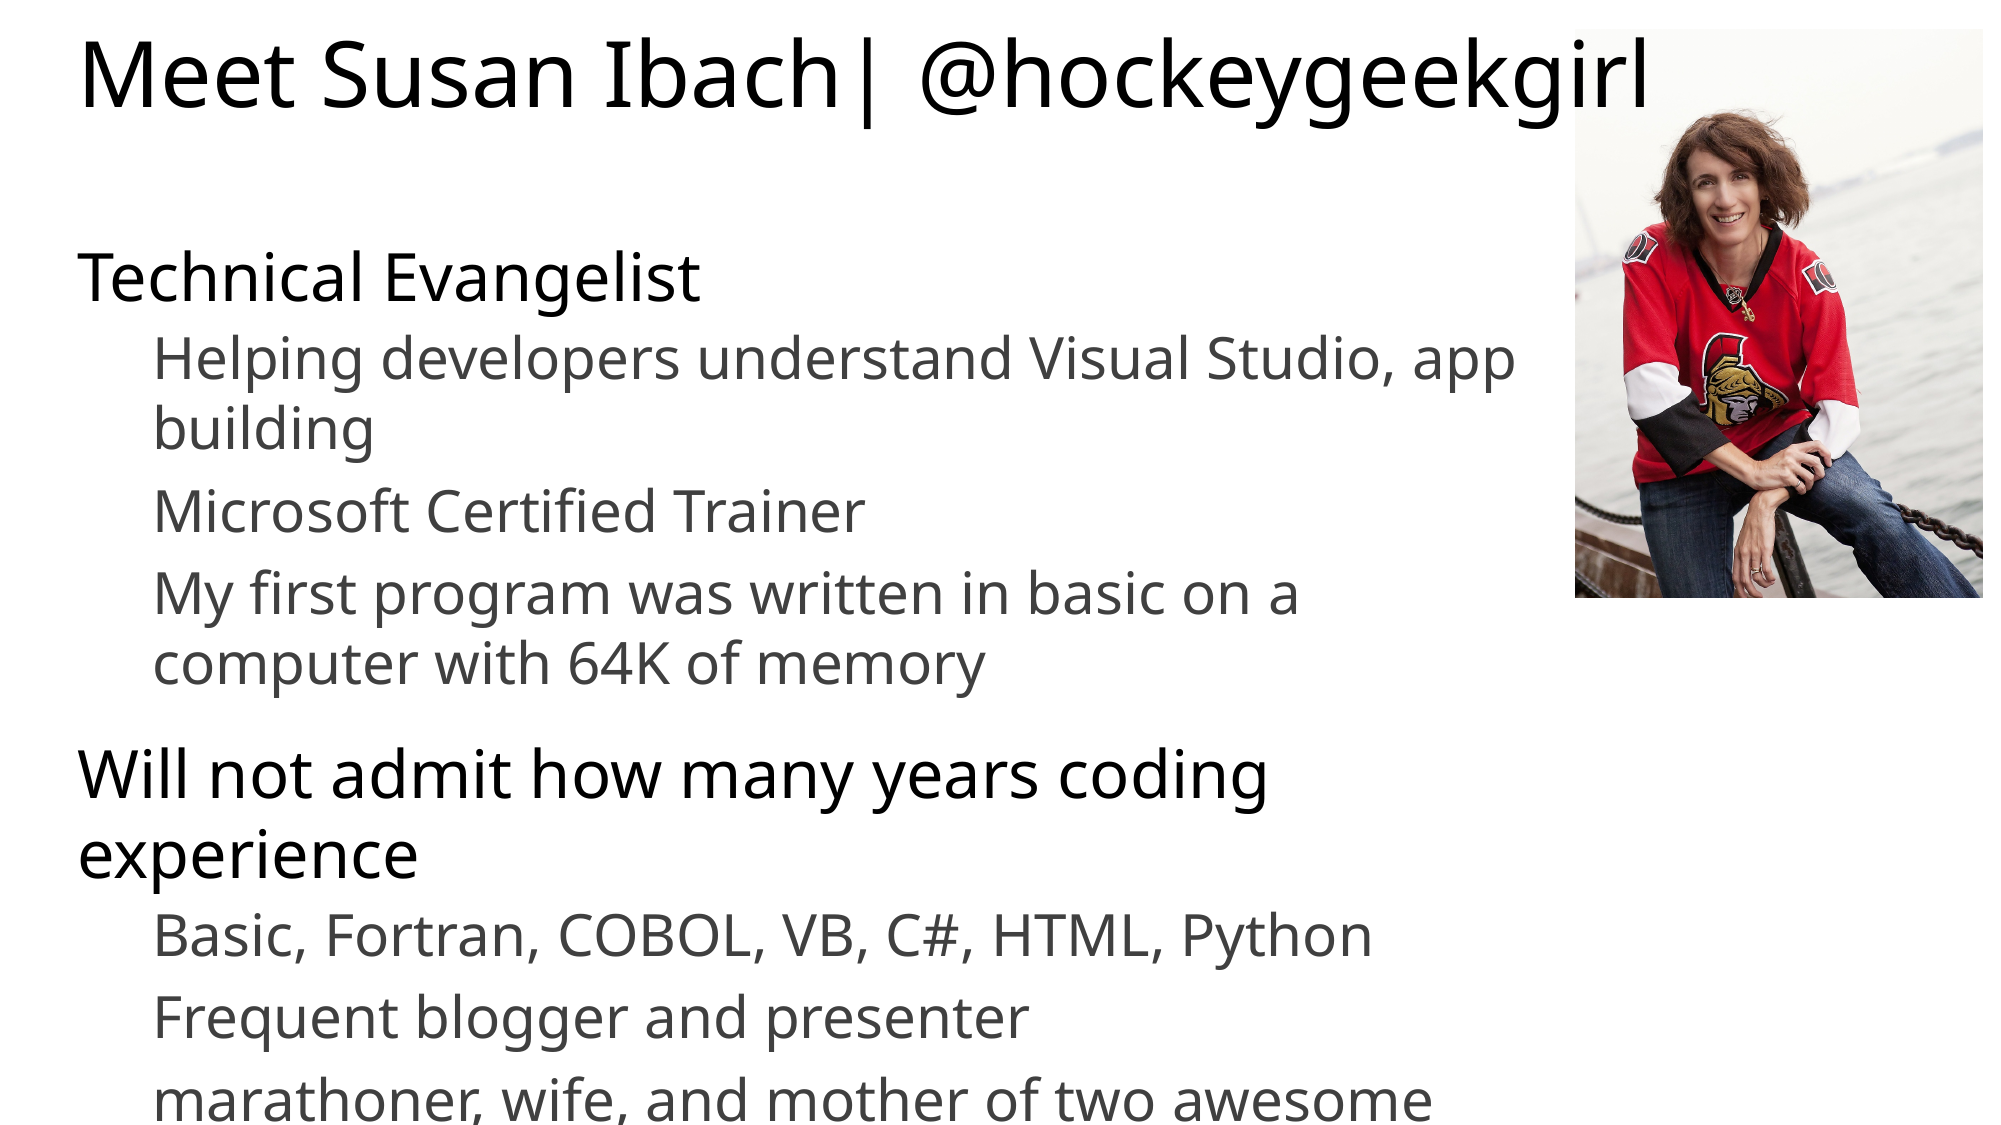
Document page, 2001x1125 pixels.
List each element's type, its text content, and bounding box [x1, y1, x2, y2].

title Meet Susan Ibach| ‏@hockeygeekgirl [62, 29, 1573, 205]
list Technical Evangelist Helping developers understand Visual Studio, app building Microsoft Certified Trainer My first program was written in basic on a computer with 64K of memory Will not admit how many years coding experience Basic, Fortran, COBOL, VB, C#, HTML, Python Frequent blogger and presenter marathoner, wife, and mother of two awesome boys! [62, 227, 1569, 1096]
picture [1575, 28, 1983, 599]
